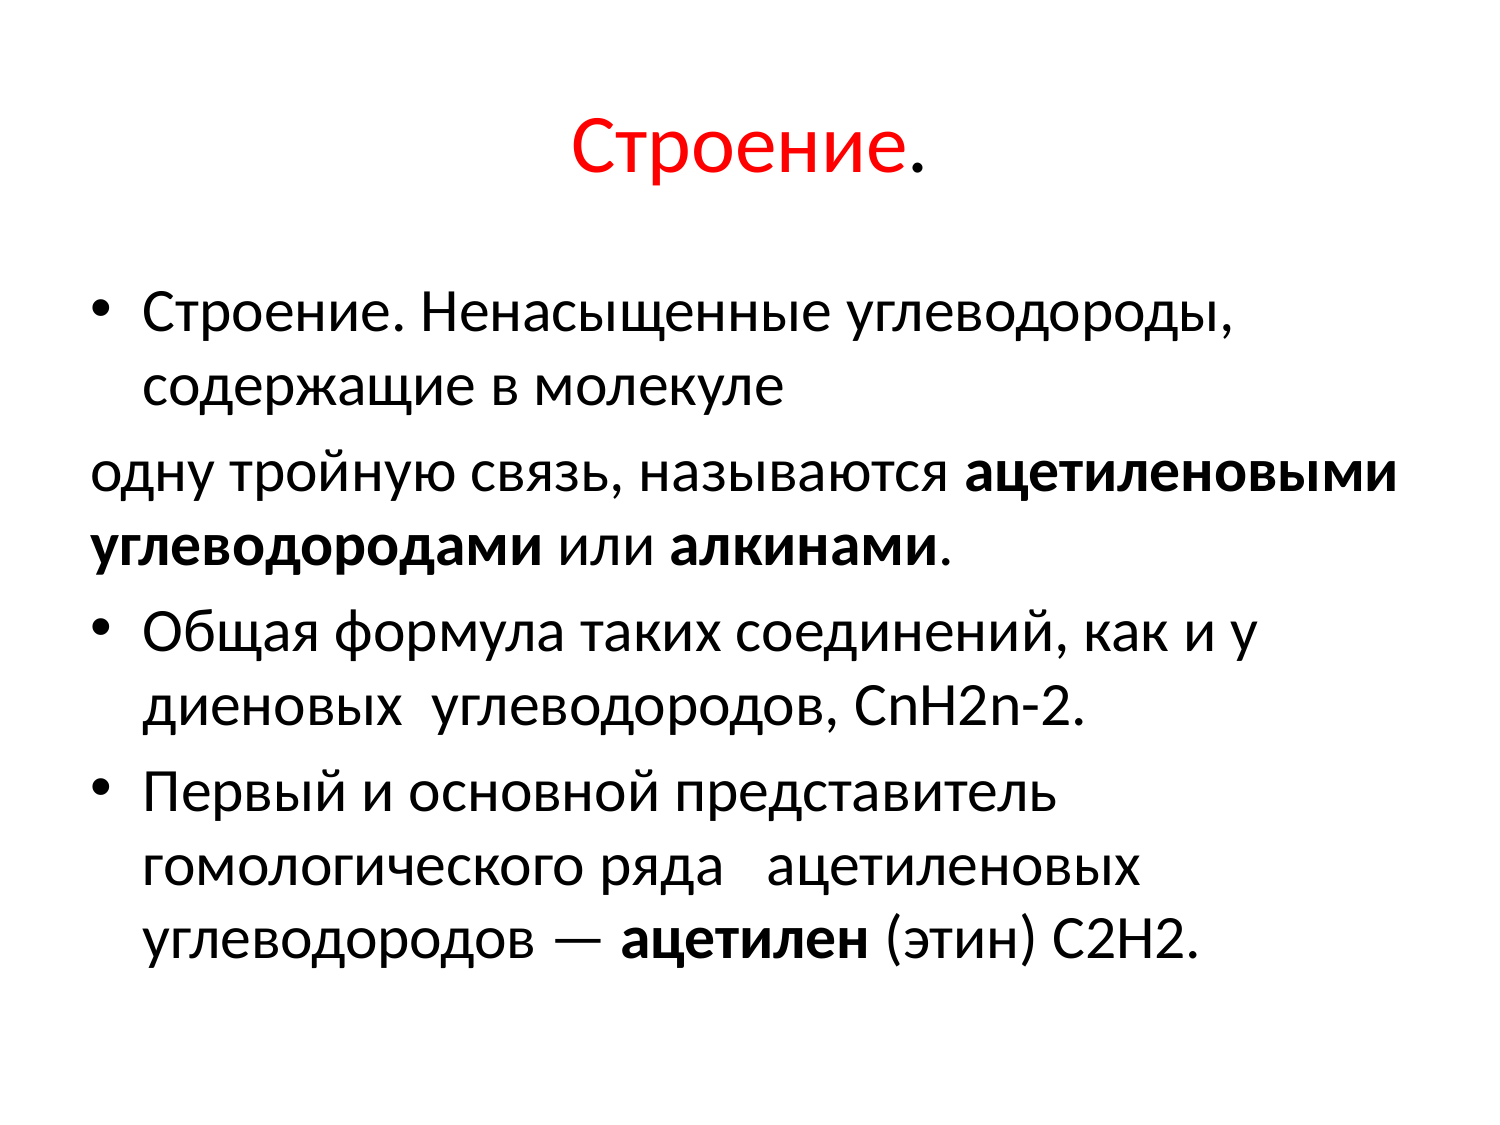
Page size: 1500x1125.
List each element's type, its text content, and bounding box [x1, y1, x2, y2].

list Строение. Ненасыщенные углеводороды, содержащие в молекуле одну тройную связь, называются ацетиленовыми углеводородами или алкинами. Общая формула таких соединений, как и у диеновых углеводородов, СnН2n-2. Первый и основной представитель гомологического ряда ацетиленовых углеводородов — ацетилен (этин) C2H2. [75, 262, 1425, 1005]
title Строение. [75, 45, 1425, 233]
